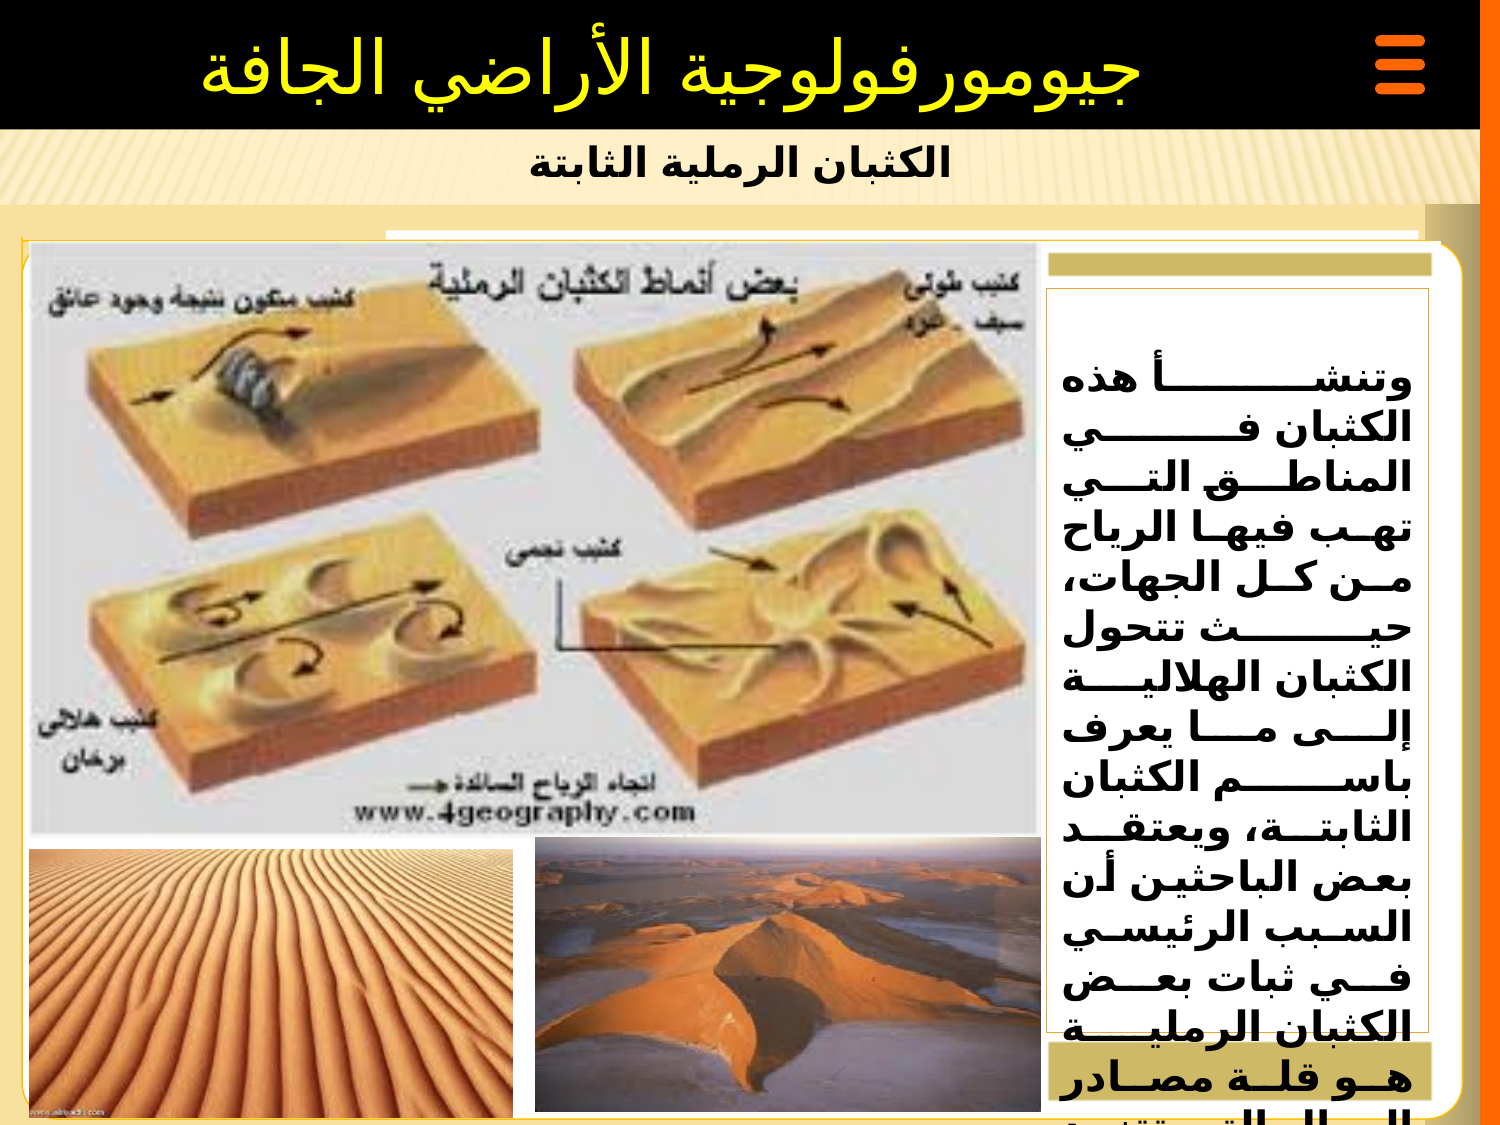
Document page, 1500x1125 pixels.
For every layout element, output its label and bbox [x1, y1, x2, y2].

picture [29, 849, 513, 1118]
text_box [1042, 241, 1442, 1114]
picture [29, 241, 1042, 1112]
text_box [0, 0, 1500, 1125]
